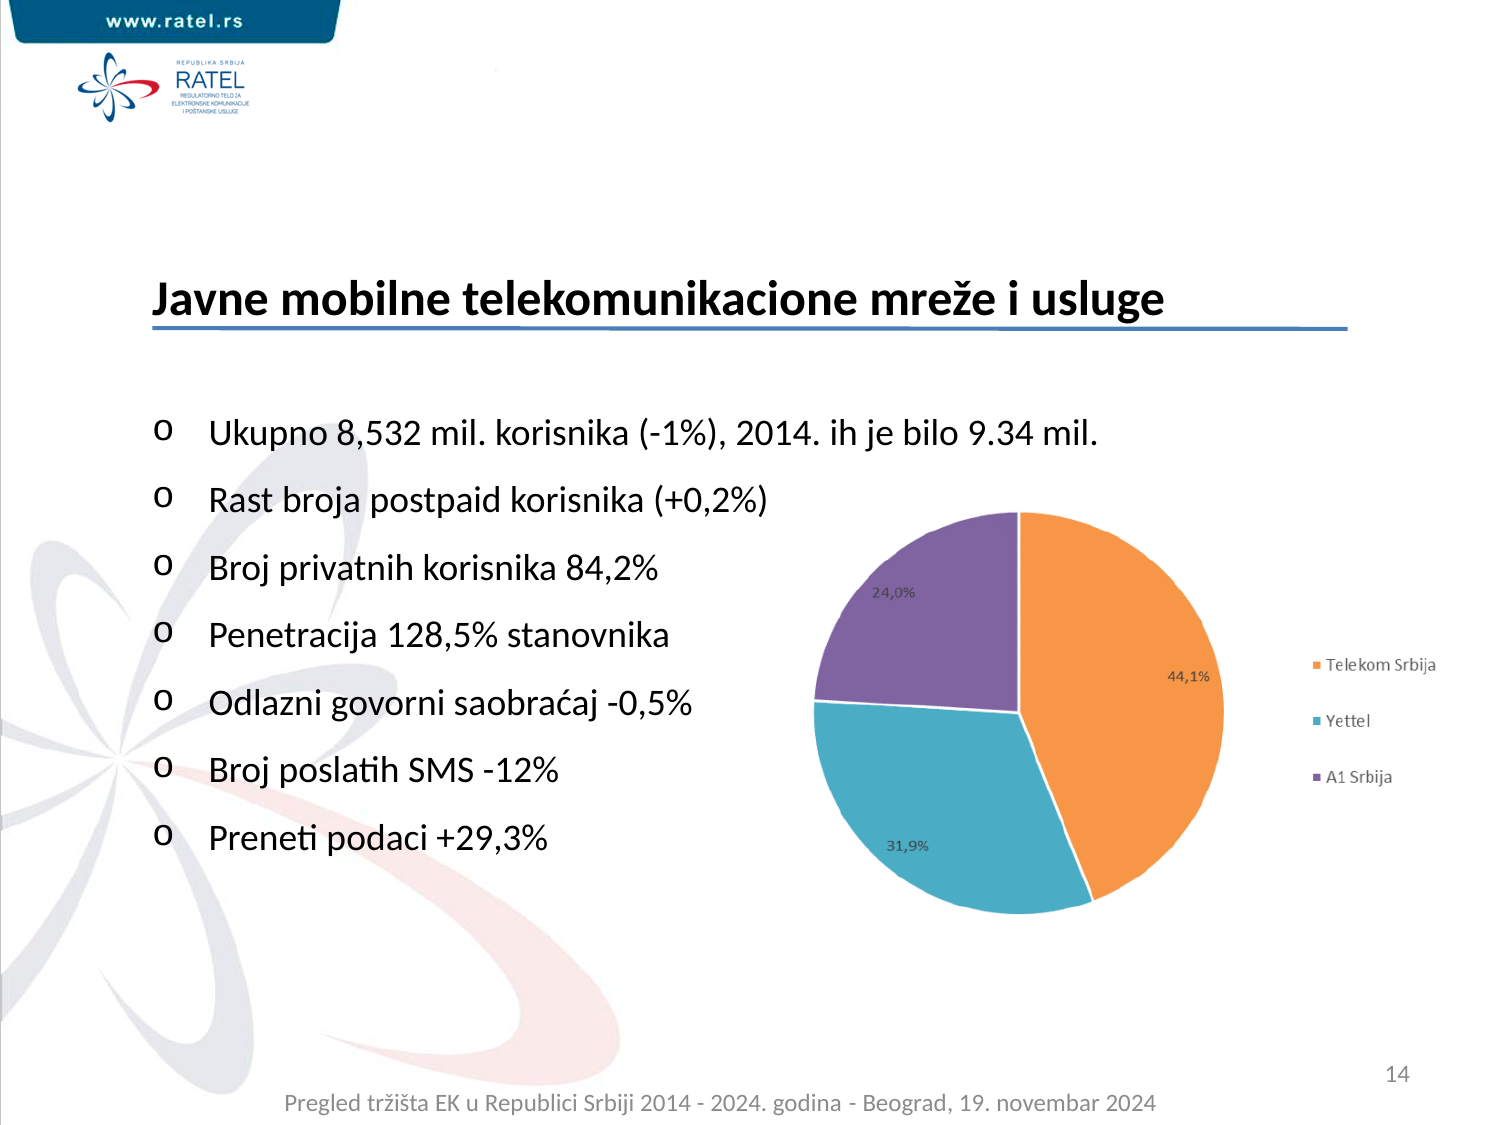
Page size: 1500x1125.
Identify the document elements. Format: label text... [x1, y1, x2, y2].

picture [224, 18, 230, 27]
text_box Javne mobilne telekomunikacione mreže i usluge Ukupno 8,532 mil. korisnika (-1%), 2014. ih je bilo 9.34 mil. Rast broja postpaid korisnika (+0,2%) Broj privatnih korisnika 84,2% Penetracija 128,5% stanovnika Odlazni govorni saobraćaj -0,5% Broj poslatih SMS -12% Preneti podaci +29,3% [137, 257, 1386, 911]
picture [140, 18, 156, 27]
picture [175, 18, 184, 27]
picture [188, 16, 193, 27]
footer Pregled tržišta EK u Republici Srbiji 2014 - 2024. godina - Beograd, 19. novembar 2024 [222, 1078, 1219, 1125]
picture [196, 18, 205, 27]
picture [124, 18, 138, 27]
picture [0, 0, 1500, 1125]
picture [166, 18, 171, 27]
slide_number 14 [1074, 1042, 1425, 1103]
picture [107, 18, 121, 27]
picture [234, 18, 243, 27]
